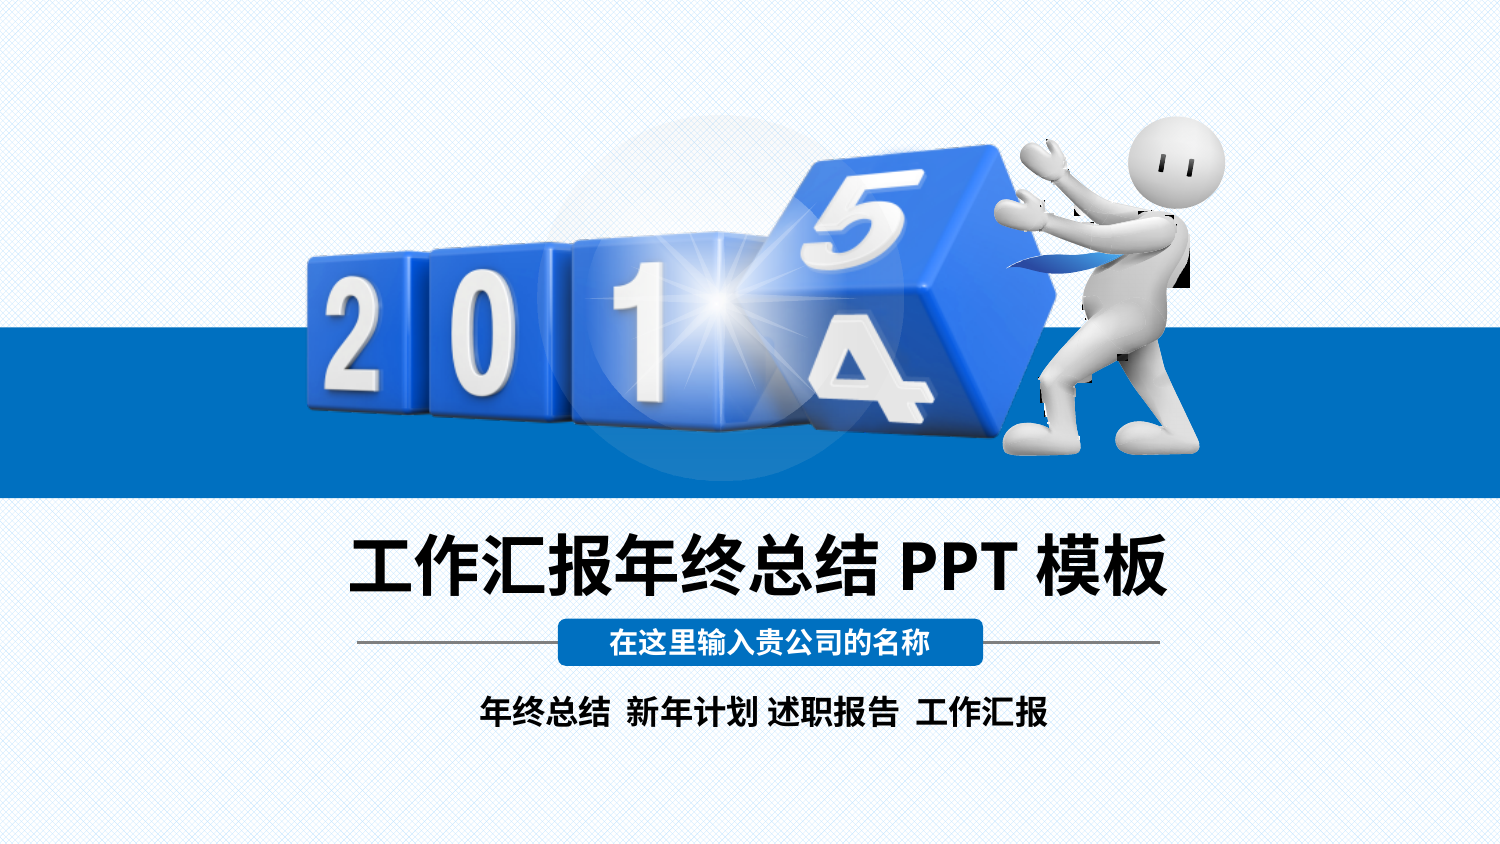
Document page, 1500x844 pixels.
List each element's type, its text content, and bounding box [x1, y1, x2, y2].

text_box 年终总结 新年计划 述职报告 工作汇报 [464, 683, 1064, 739]
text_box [906, 116, 1226, 456]
text_box 在这里输入贵公司的名称 [555, 651, 986, 668]
text_box [0, 325, 1500, 500]
text_box 工作汇报年终总结PPT模板 [332, 516, 1185, 611]
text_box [277, 116, 533, 456]
text_box 在这里输入贵公司的名称 [555, 616, 986, 641]
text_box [536, 114, 904, 482]
